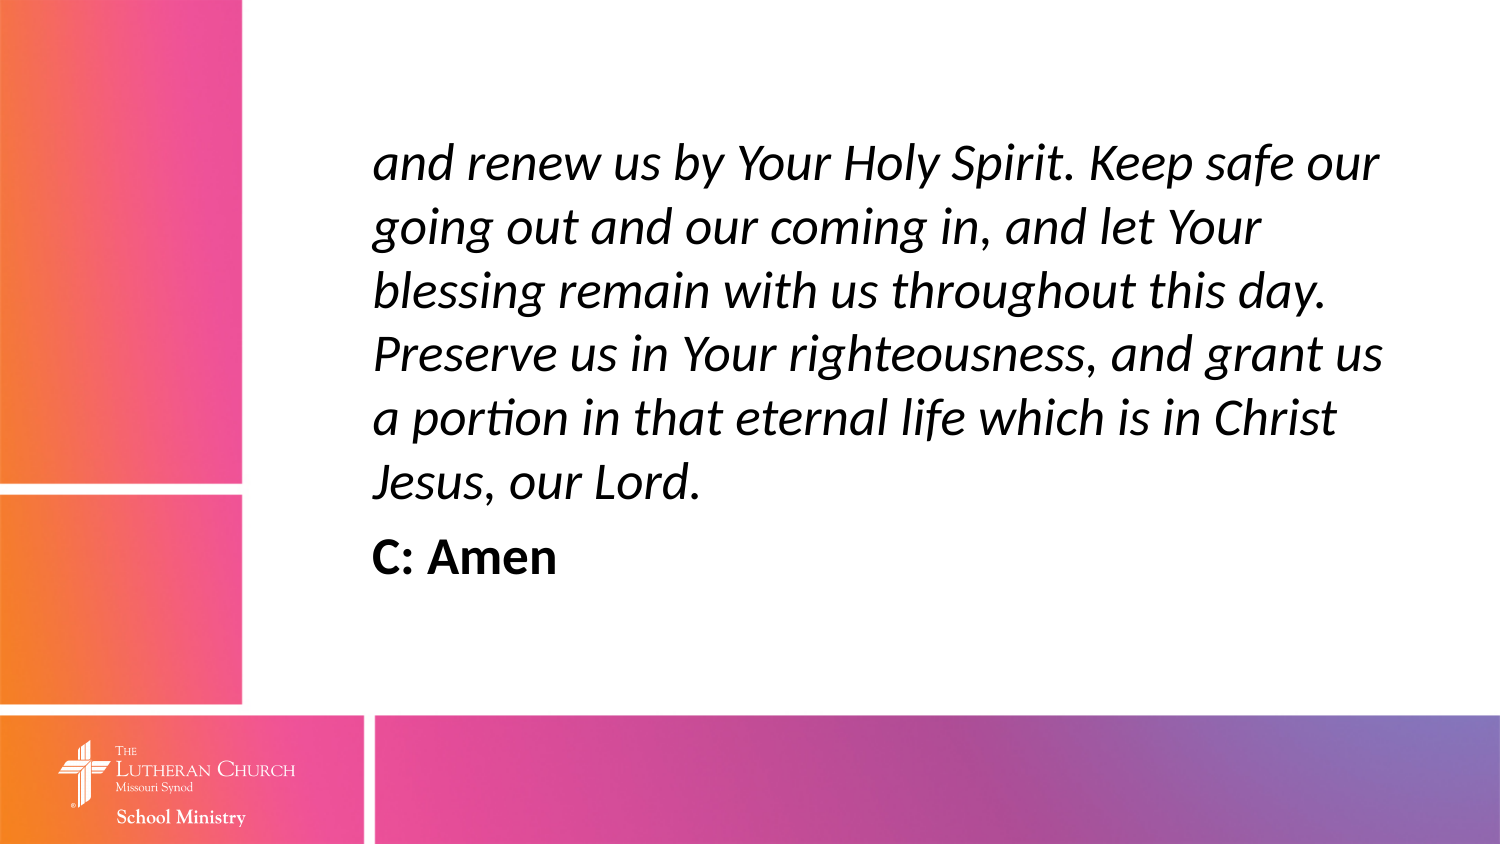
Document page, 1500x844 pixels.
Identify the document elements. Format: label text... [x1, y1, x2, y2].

picture [0, 0, 1500, 844]
list and renew us by Your Holy Spirit. Keep safe our going out and our coming in, and let Your blessing remain with us throughout this day. Preserve us in Your righteousness, and grant us a portion in that eternal life which is in Christ Jesus, our Lord. C: Amen [315, 44, 1431, 688]
